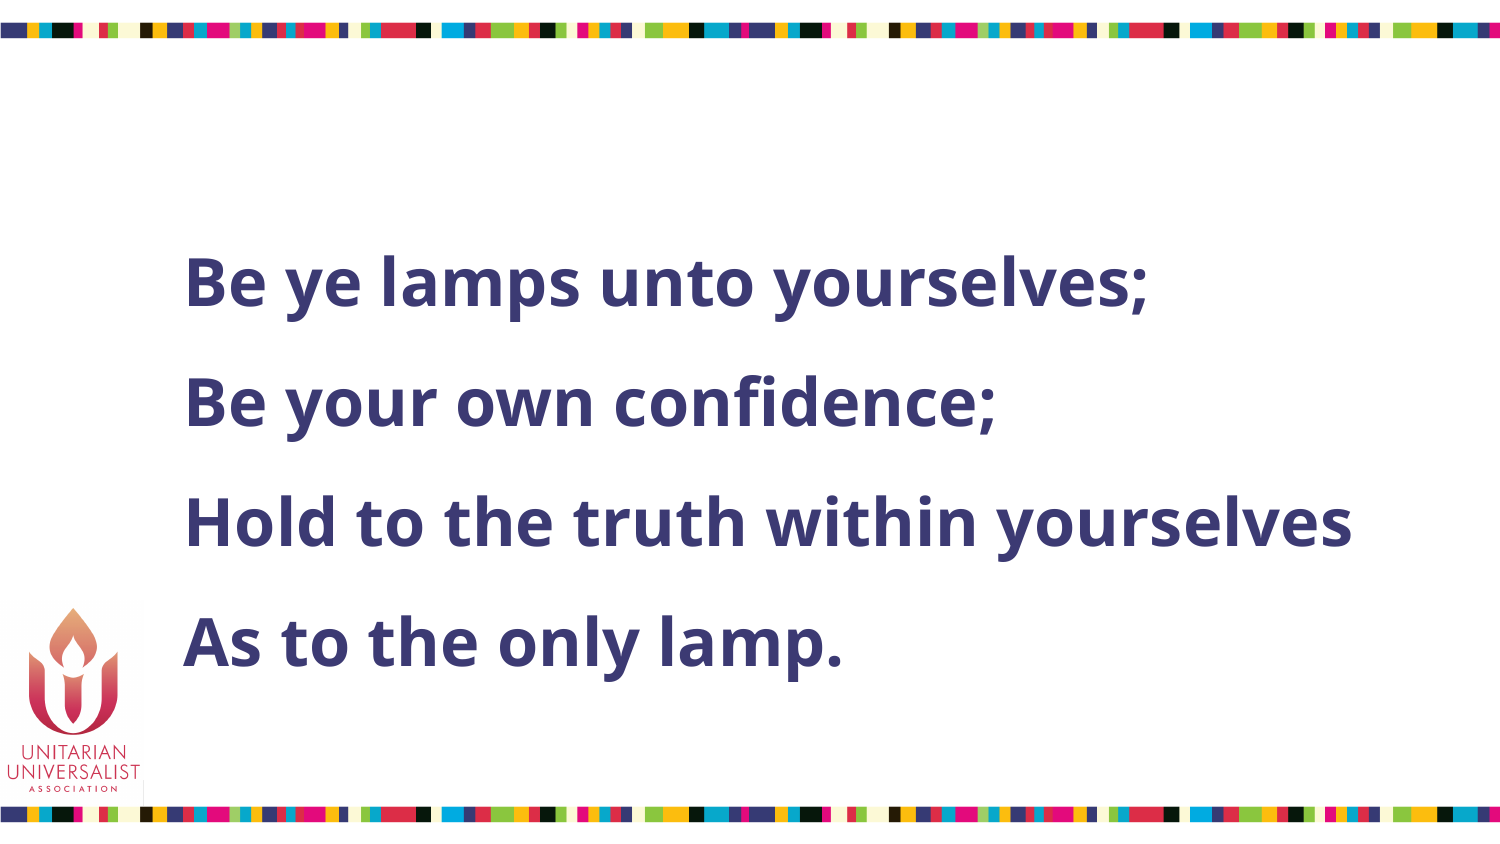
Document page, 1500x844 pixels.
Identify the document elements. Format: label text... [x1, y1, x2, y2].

text_box Be ye lamps unto yourselves; Be your own confidence; Hold to the truth within yourselves As to the only lamp. [168, 184, 1421, 695]
picture [0, 600, 1500, 824]
picture [0, 22, 1500, 40]
